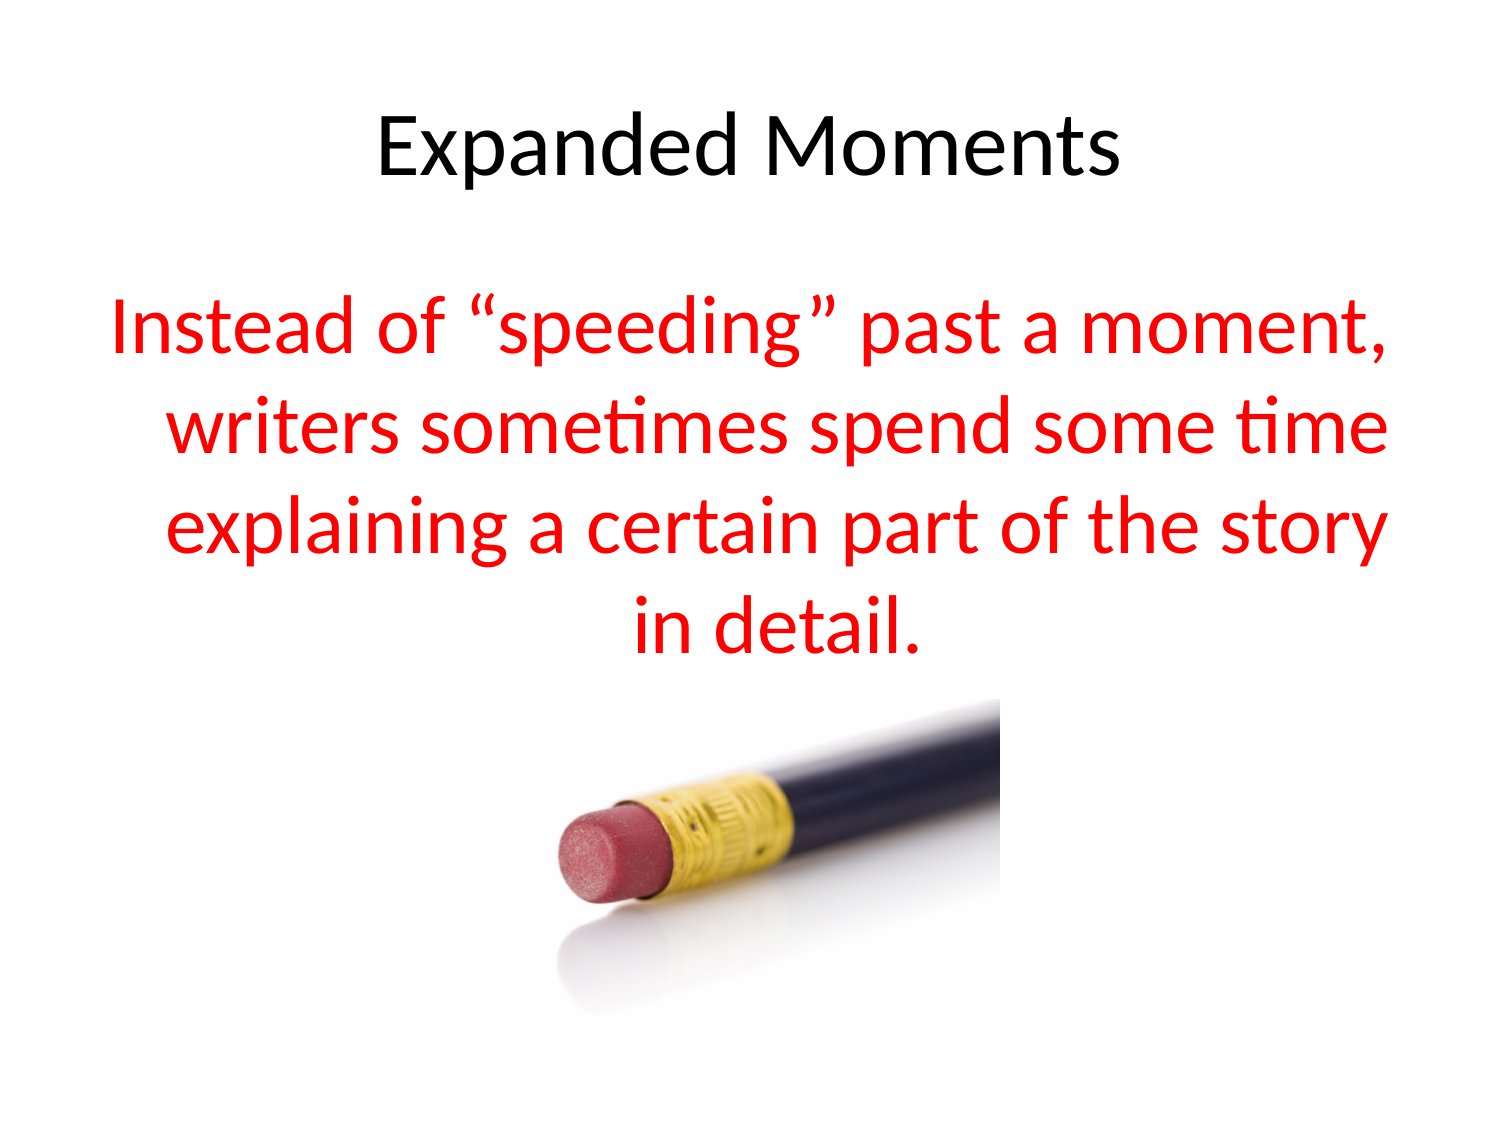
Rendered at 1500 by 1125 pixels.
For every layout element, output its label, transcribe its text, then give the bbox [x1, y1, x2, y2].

title Expanded Moments [75, 45, 1425, 233]
list Instead of “speeding” past a moment, writers sometimes spend some time explaining a certain part of the story in detail. [75, 262, 1425, 1005]
picture [437, 699, 1001, 1076]
